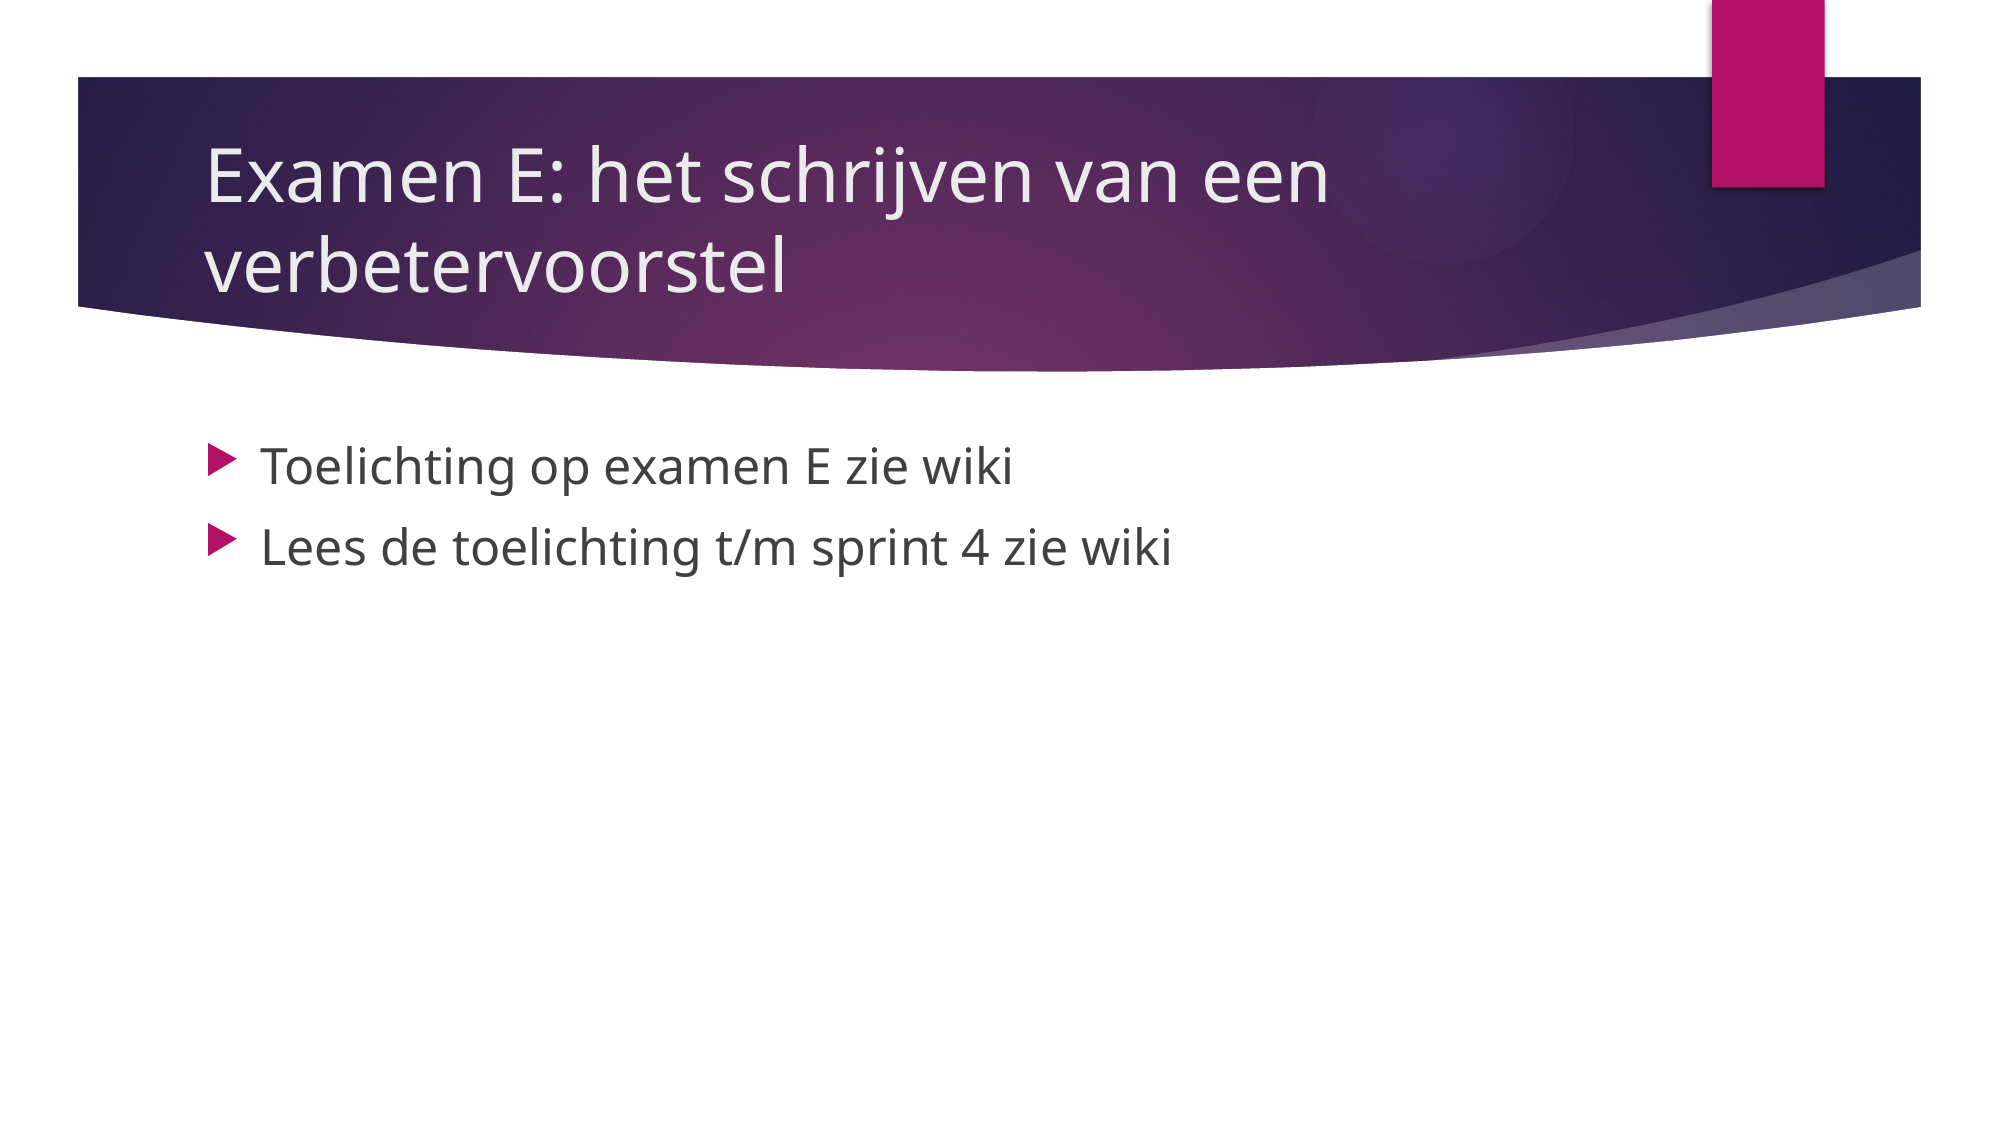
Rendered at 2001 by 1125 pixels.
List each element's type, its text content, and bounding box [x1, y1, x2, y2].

list Toelichting op examen E zie wiki Lees de toelichting t/m sprint 4 zie wiki [189, 427, 1638, 988]
title Examen E: het schrijven van een verbetervoorstel [189, 159, 1627, 276]
